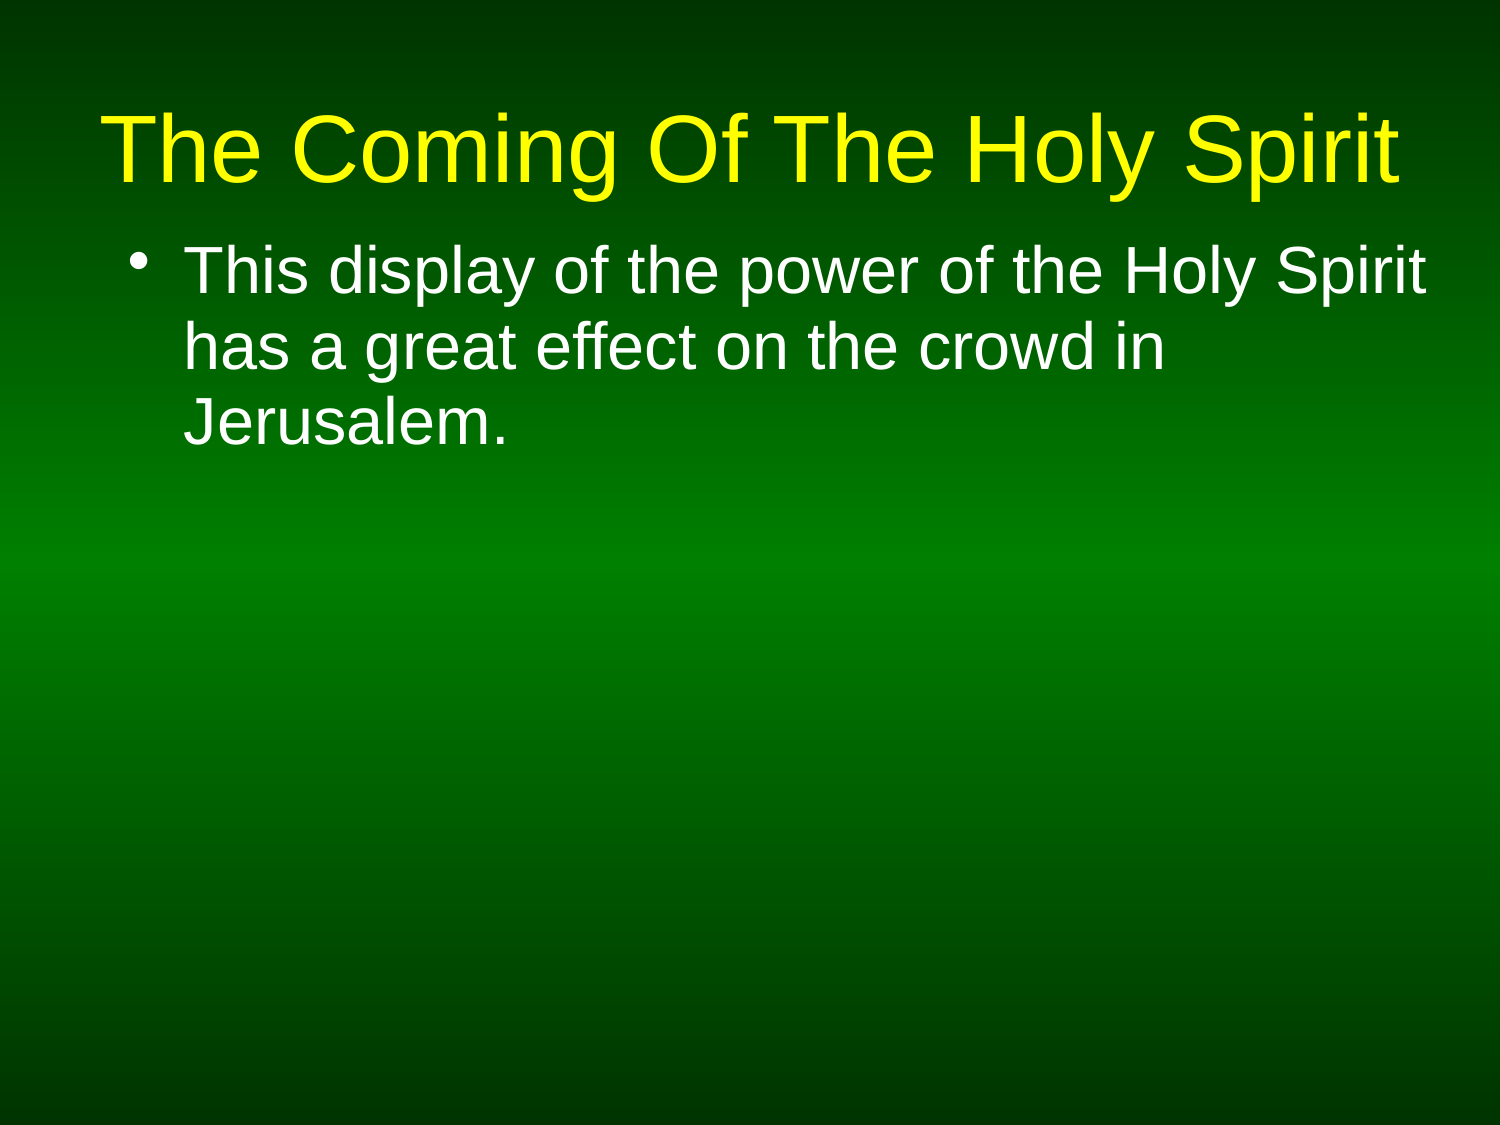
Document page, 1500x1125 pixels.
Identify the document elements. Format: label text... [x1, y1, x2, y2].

title The Coming Of The Holy Spirit [37, 50, 1463, 238]
list This display of the power of the Holy Spirit has a great effect on the crowd in Jerusalem. [112, 224, 1463, 1125]
